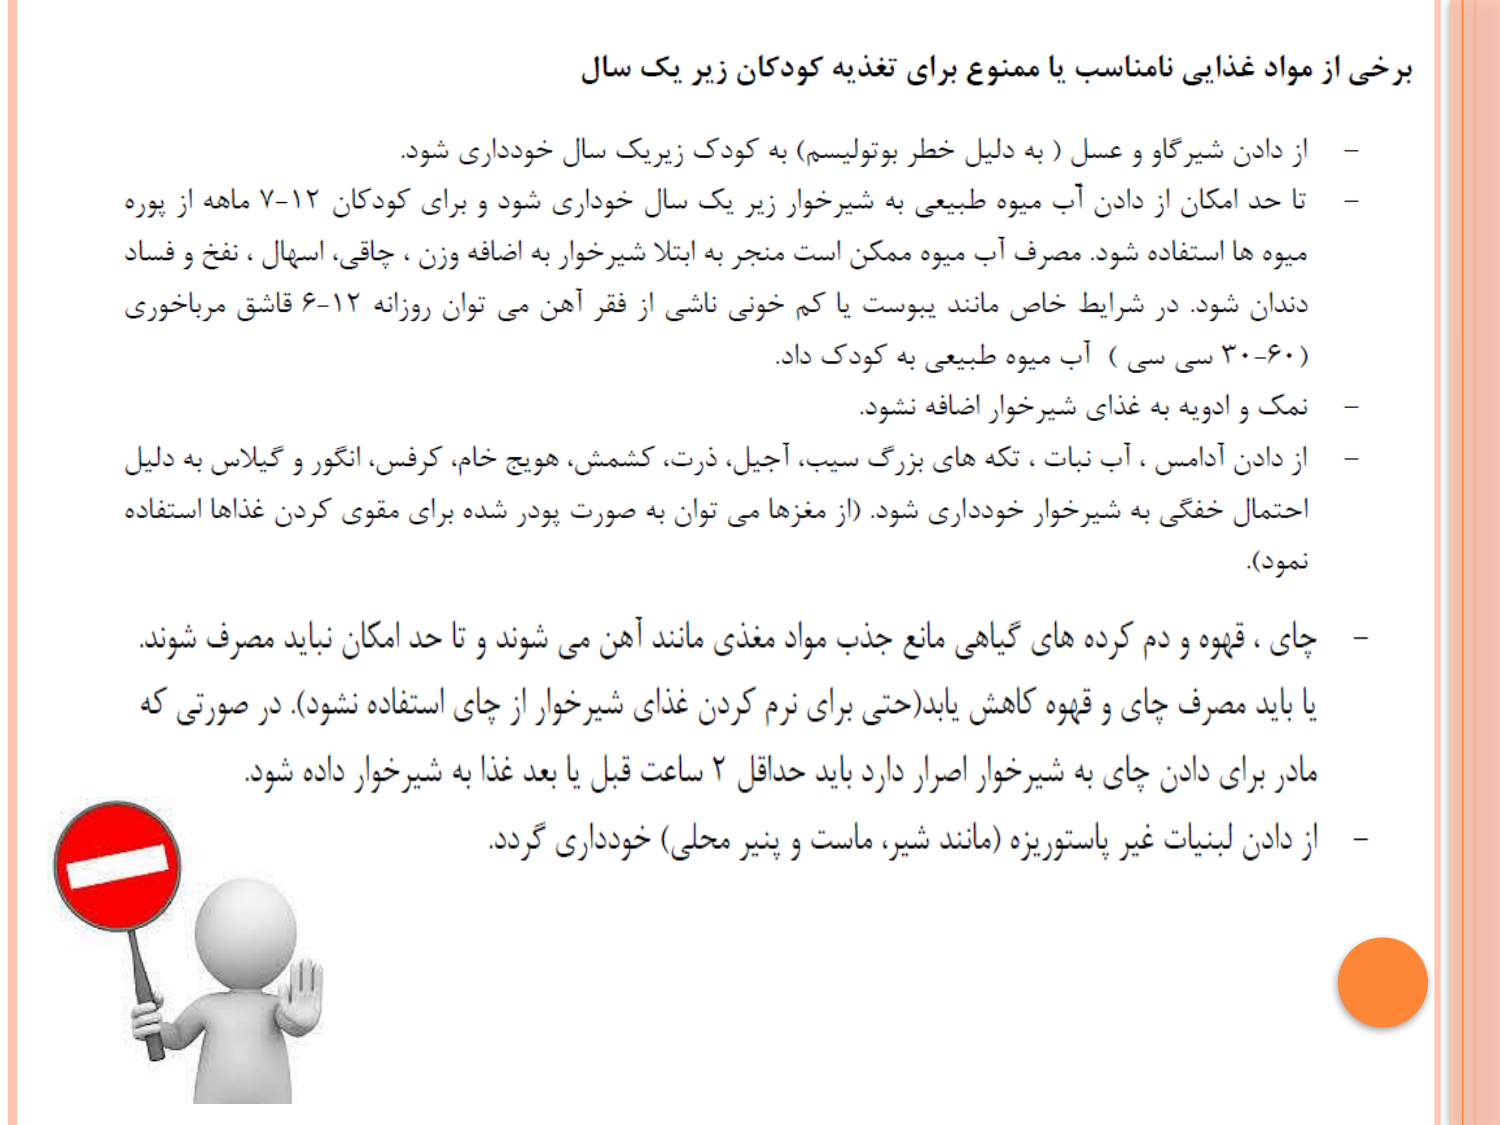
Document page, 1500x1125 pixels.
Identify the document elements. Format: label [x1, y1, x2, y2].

picture [22, 597, 1384, 1104]
list [104, 34, 1419, 611]
